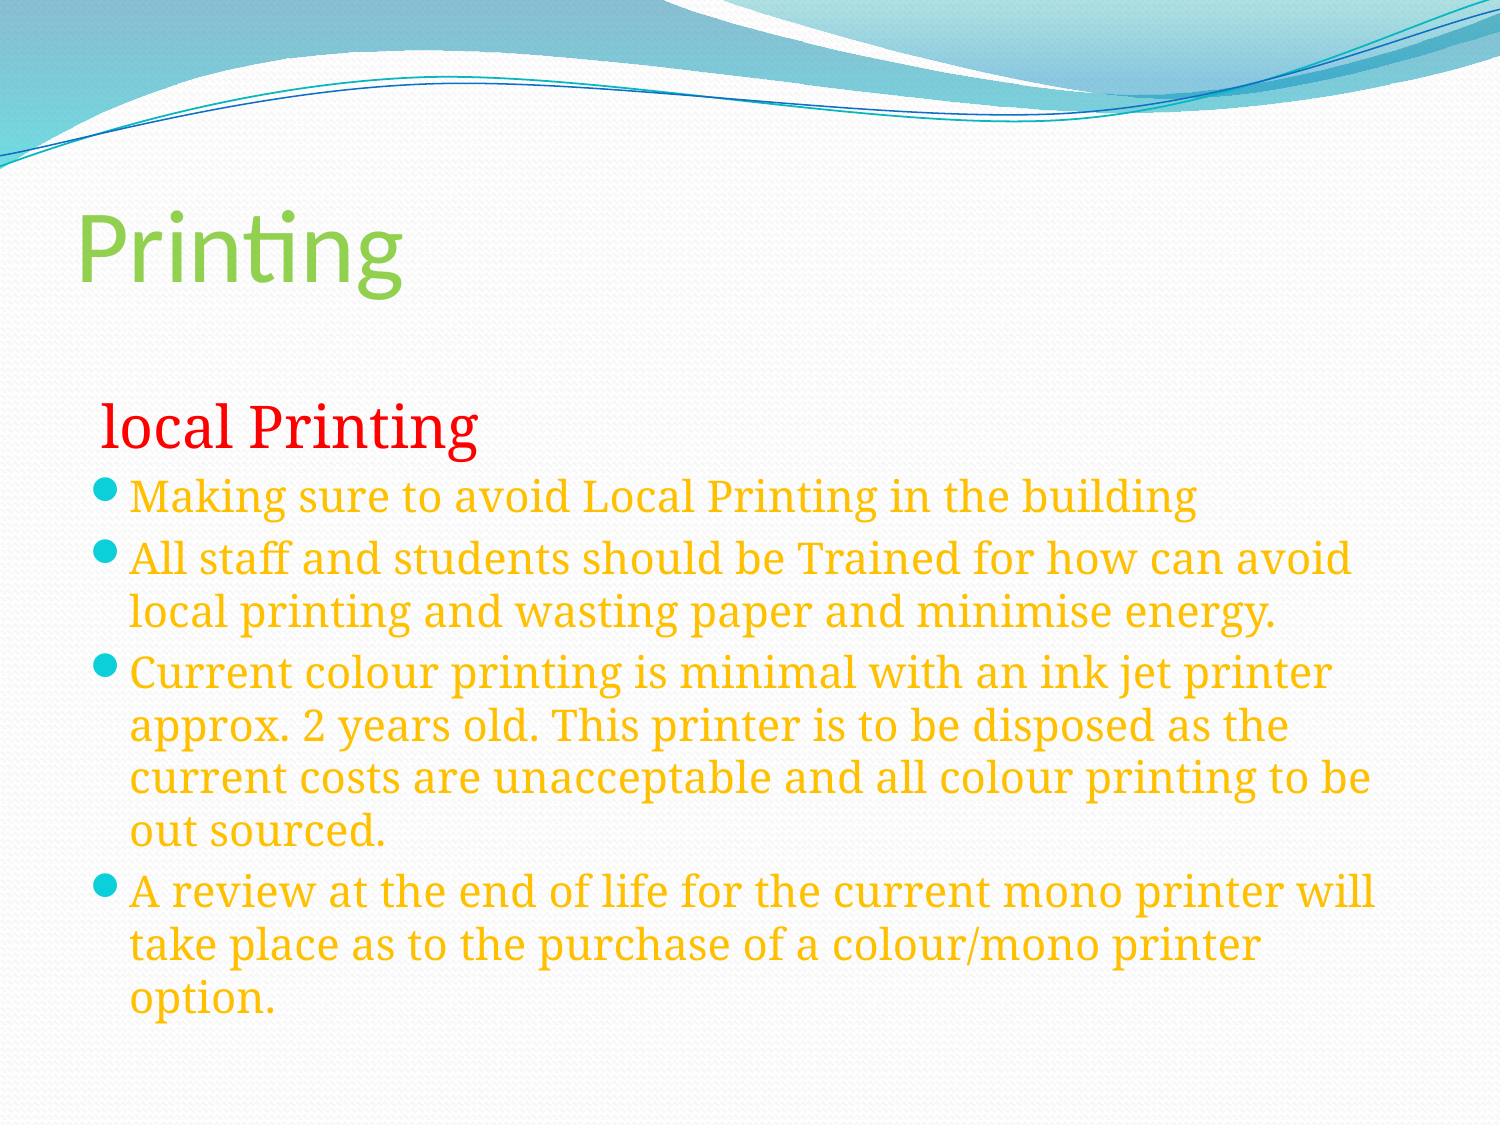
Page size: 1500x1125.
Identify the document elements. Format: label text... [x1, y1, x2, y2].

title Printing [75, 115, 1425, 303]
list local Printing Making sure to avoid Local Printing in the building All staff and students should be Trained for how can avoid local printing and wasting paper and minimise energy. Current colour printing is minimal with an ink jet printer approx. 2 years old. This printer is to be disposed as the current costs are unacceptable and all colour printing to be out sourced. A review at the end of life for the current mono printer will take place as to the purchase of a colour/mono printer option. [75, 317, 1425, 1038]
